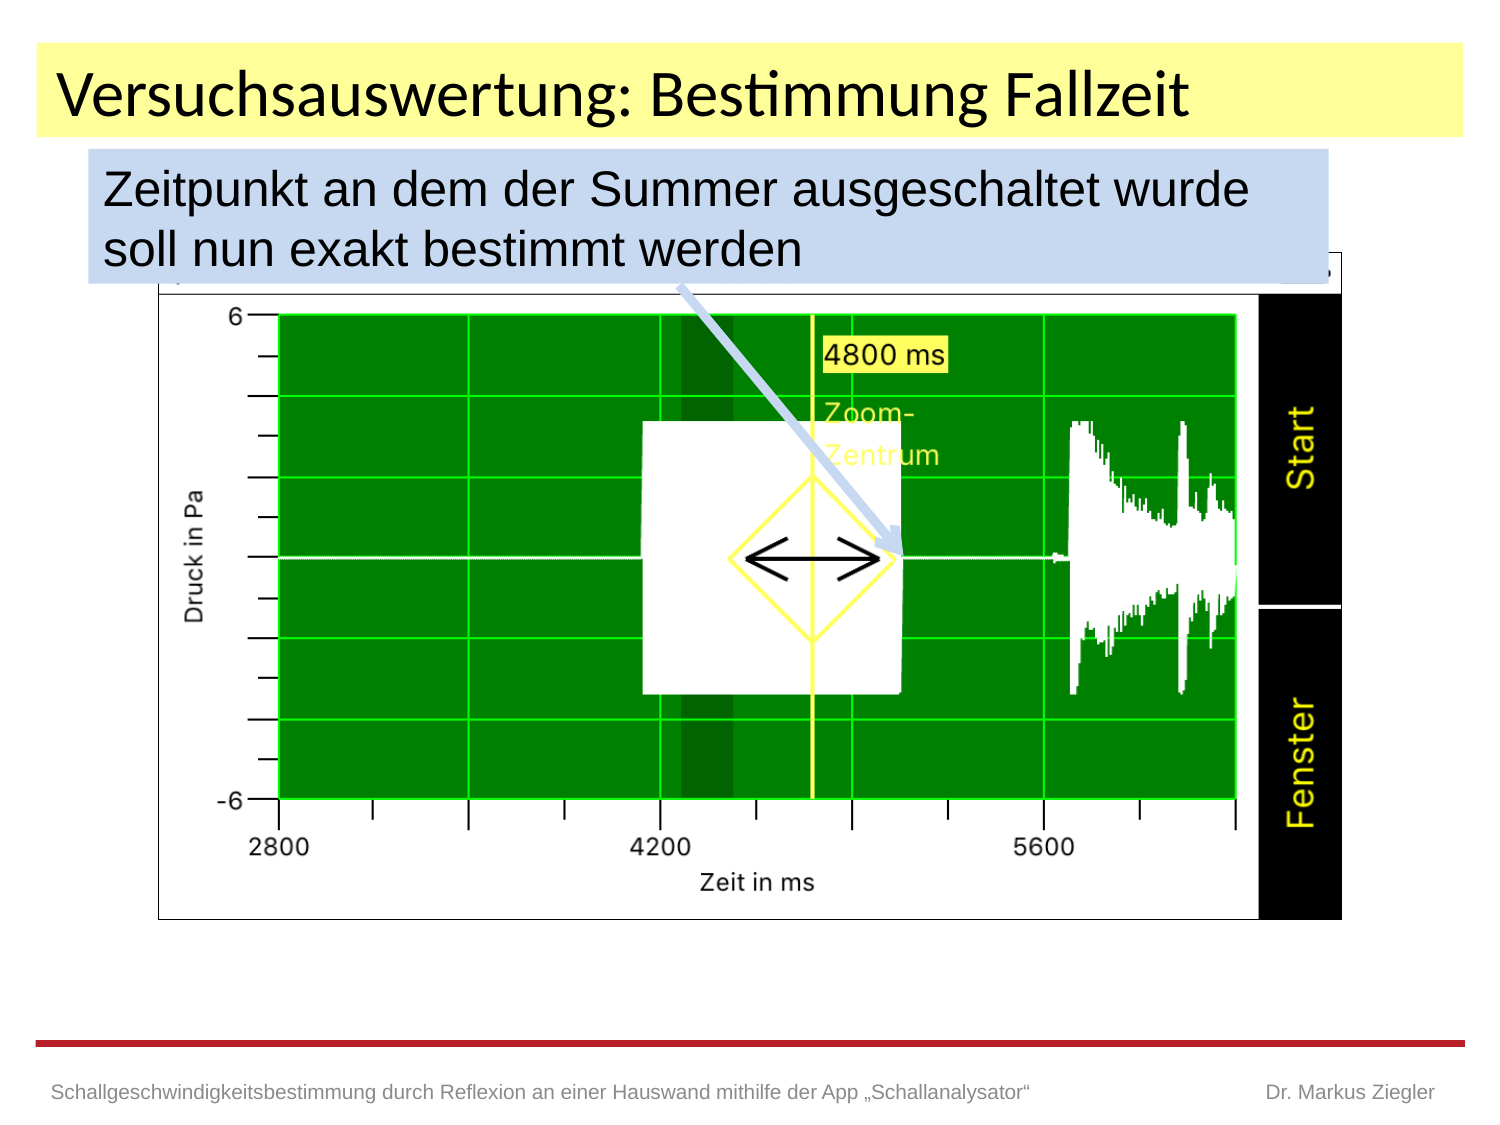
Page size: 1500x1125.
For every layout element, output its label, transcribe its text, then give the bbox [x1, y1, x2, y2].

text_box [678, 285, 904, 557]
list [158, 252, 1342, 920]
title Versuchsauswertung: Bestimmung Fallzeit [41, 42, 1459, 149]
text_box Zeitpunkt an dem der Summer ausgeschaltet wurde soll nun exakt bestimmt werden [88, 148, 1329, 284]
footer Schallgeschwindigkeitsbestimmung durch Reflexion an einer Hauswand mithilfe der App „Schallanalysator“ Dr. Markus Ziegler [35, 1061, 1459, 1122]
